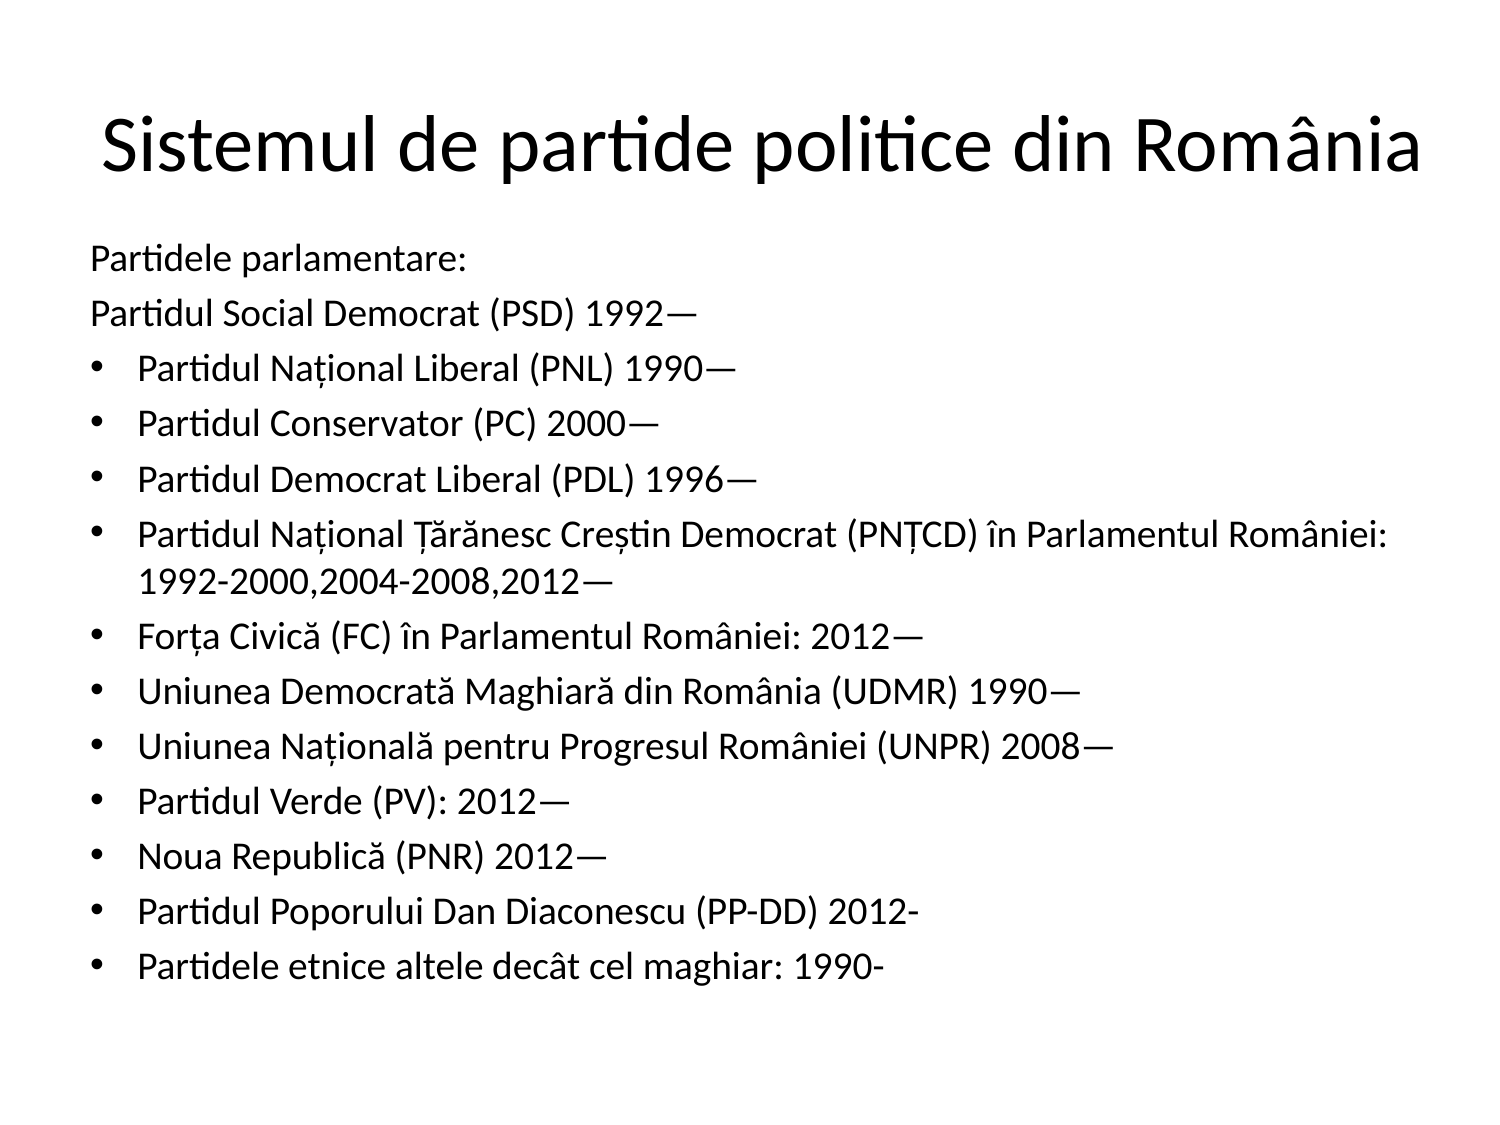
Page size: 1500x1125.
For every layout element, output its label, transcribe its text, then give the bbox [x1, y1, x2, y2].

list Partidele parlamentare: Partidul Social Democrat (PSD) 1992— Partidul Național Liberal (PNL) 1990— Partidul Conservator (PC) 2000— Partidul Democrat Liberal (PDL) 1996— Partidul Național Țărănesc Creștin Democrat (PNȚCD) în Parlamentul României: 1992-2000,2004-2008,2012— Forța Civică (FC) în Parlamentul României: 2012— Uniunea Democrată Maghiară din România (UDMR) 1990— Uniunea Națională pentru Progresul României (UNPR) 2008— Partidul Verde (PV): 2012— Noua Republică (PNR) 2012— Partidul Poporului Dan Diaconescu (PP-DD) 2012- Partidele etnice altele decât cel maghiar: 1990- [75, 224, 1425, 1005]
title Sistemul de partide politice din România [62, 45, 1463, 233]
